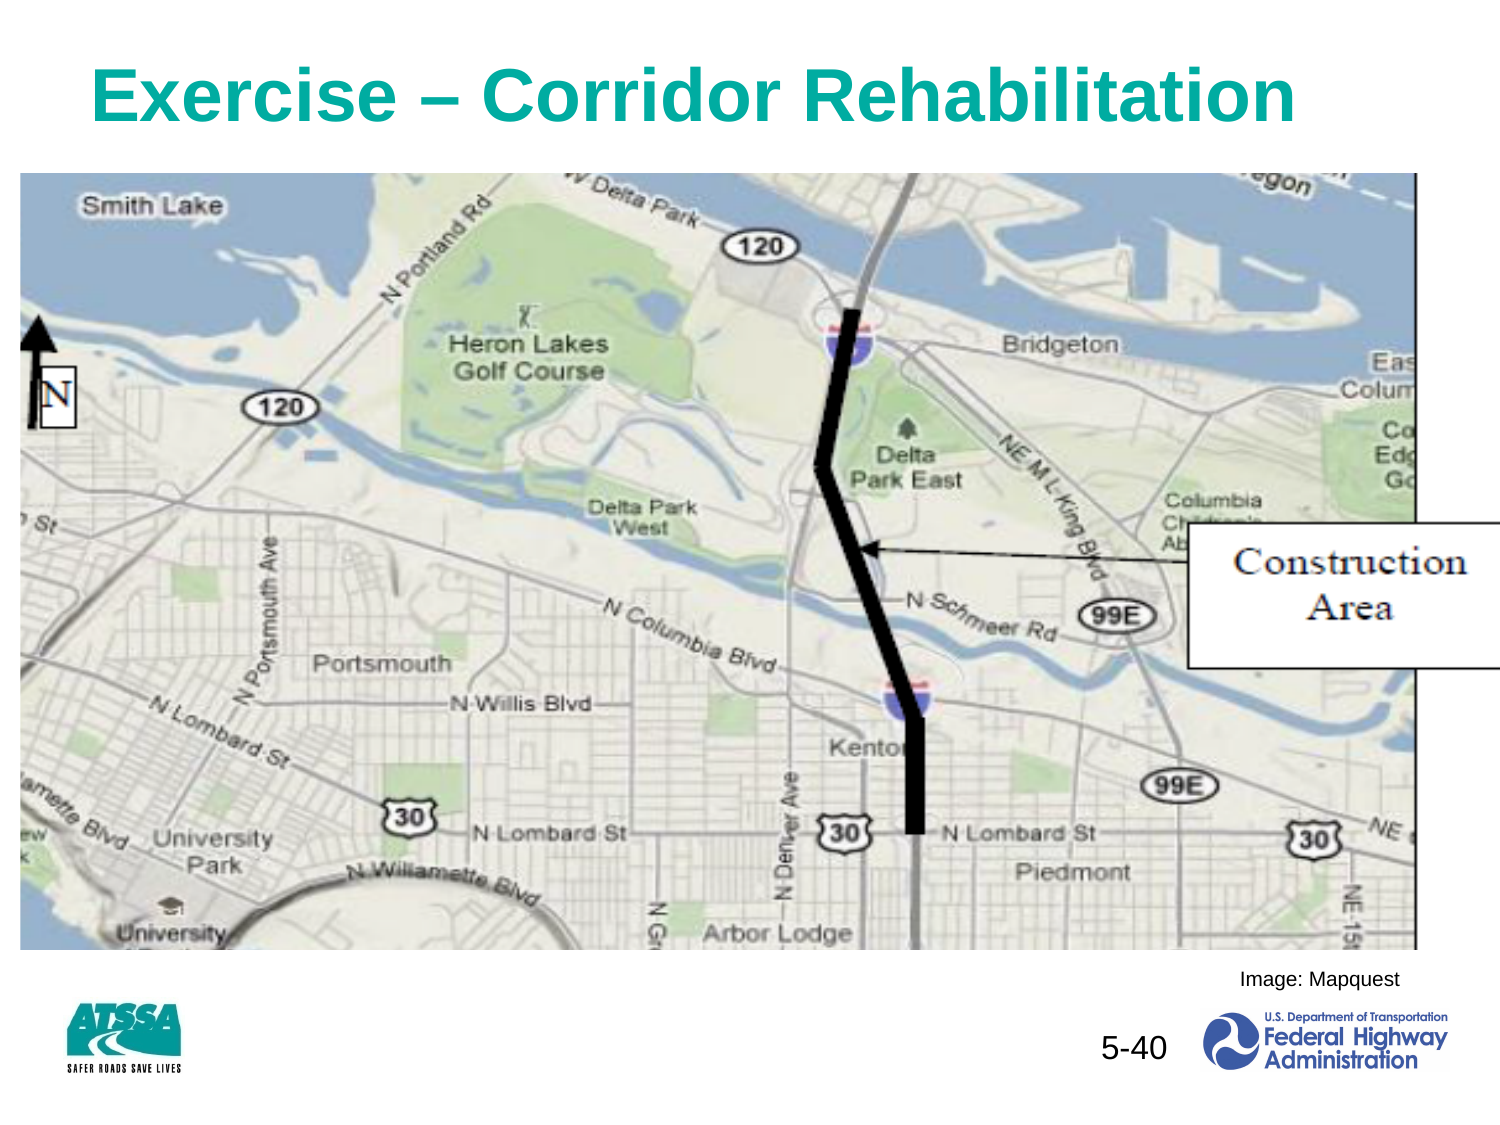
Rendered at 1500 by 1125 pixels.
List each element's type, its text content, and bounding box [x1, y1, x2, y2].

text_box Image: Mapquest [1224, 959, 1425, 999]
picture [19, 173, 1500, 951]
picture [1200, 1008, 1450, 1072]
title Exercise – Corridor Rehabilitation [75, 36, 1425, 146]
picture [63, 997, 185, 1077]
